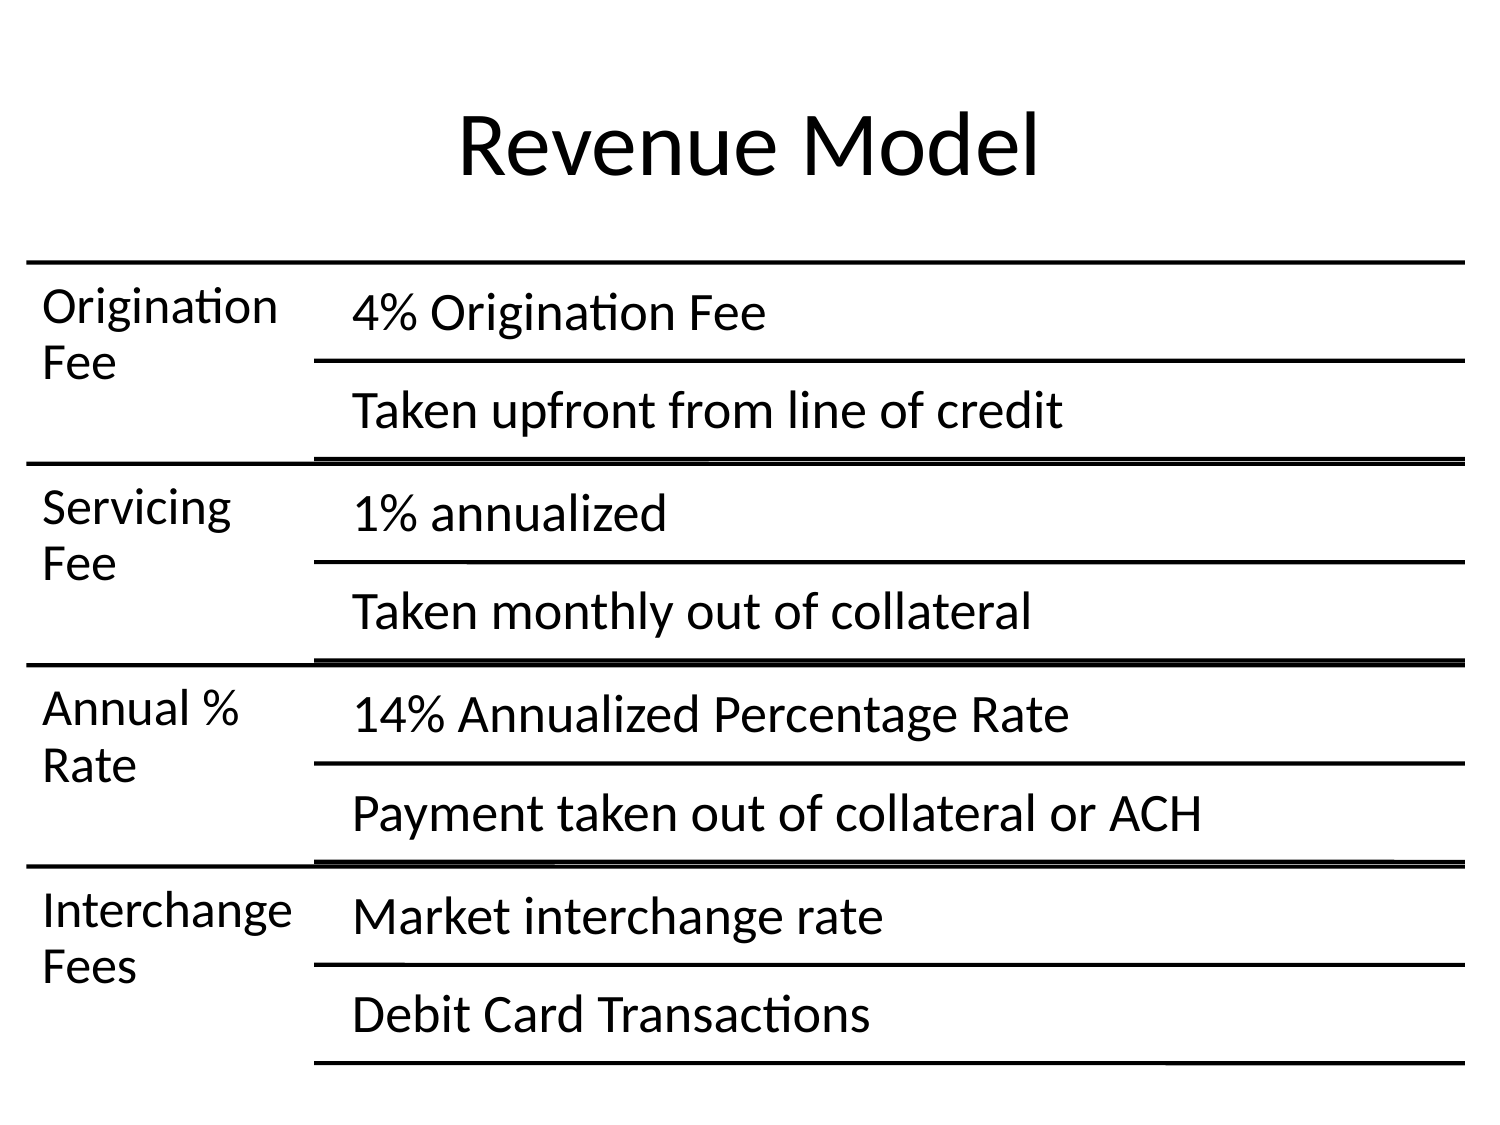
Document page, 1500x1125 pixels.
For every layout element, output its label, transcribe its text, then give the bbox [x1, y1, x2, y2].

title Revenue Model [75, 45, 1425, 233]
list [26, 262, 1466, 1069]
